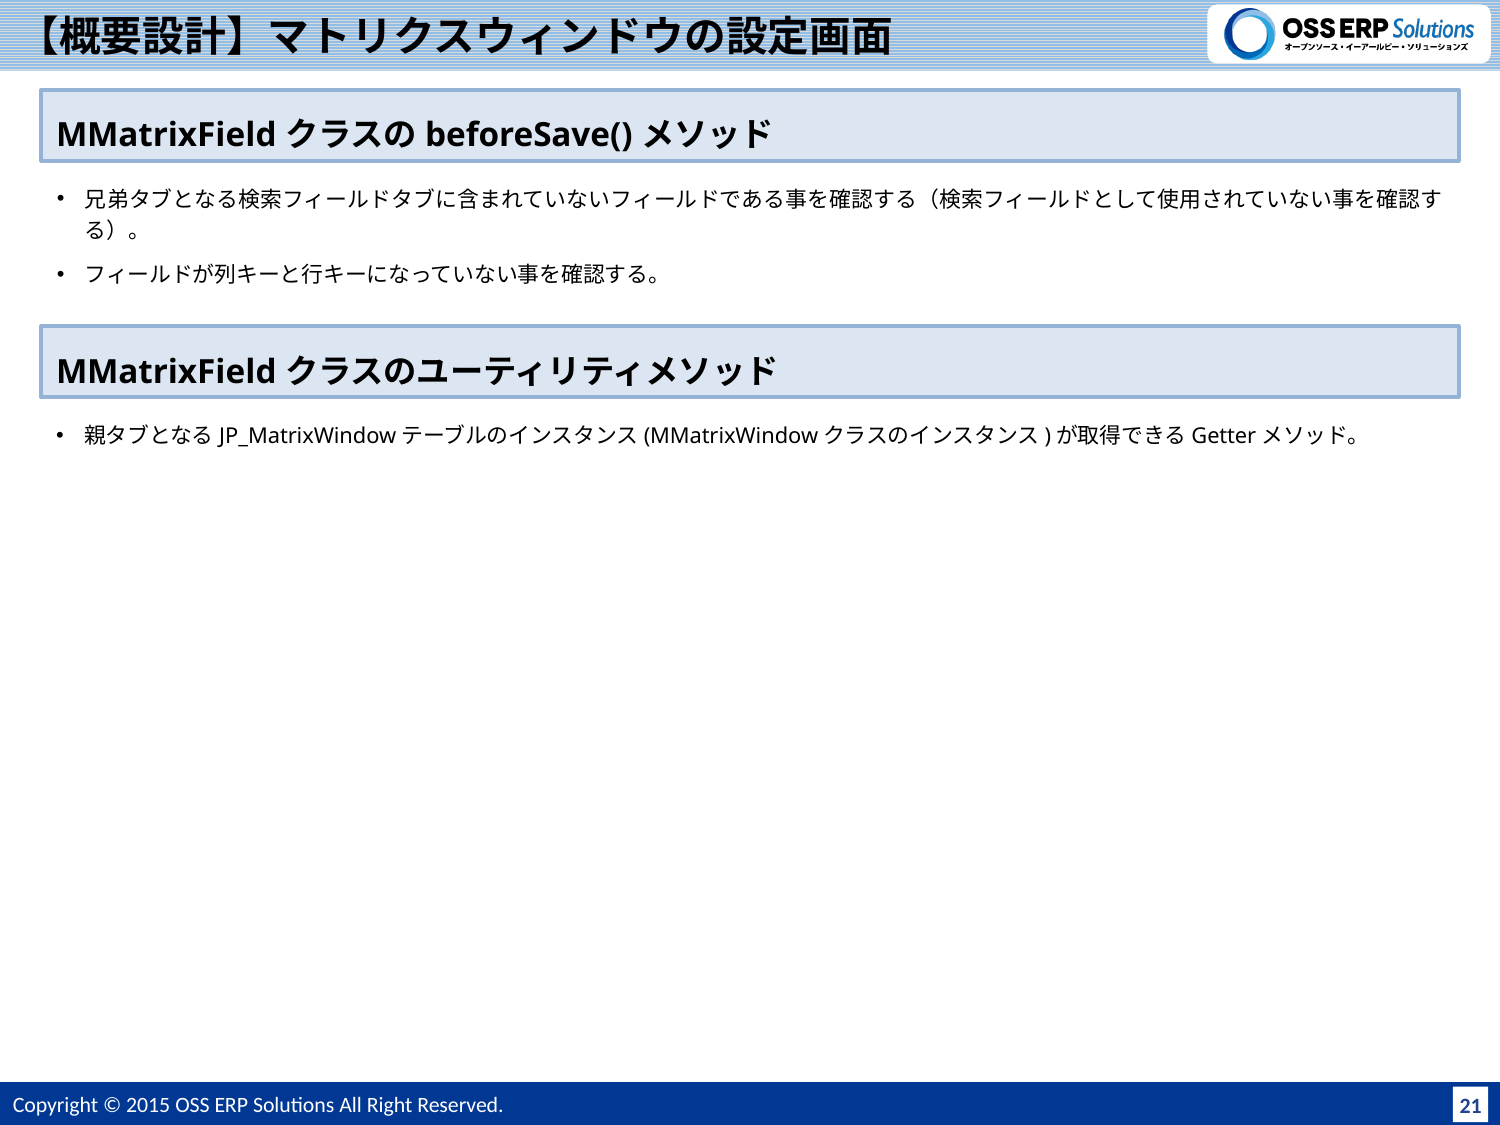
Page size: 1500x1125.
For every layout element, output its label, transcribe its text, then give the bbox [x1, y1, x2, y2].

text_box 兄弟タブとなる検索フィールドタブに含まれていないフィールドである事を確認する（検索フィールドとして使用されていない事を確認する）。 フィールドが列キーと行キーになっていない事を確認する。 [40, 399, 1461, 461]
text_box MMatrixFieldクラスのユーティリティメソッド [39, 324, 1461, 399]
text_box MMatrixFieldクラスのbeforeSave()メソッド [39, 88, 1461, 163]
text_box 親タブとなるJP_MatrixWindowテーブルのインスタンス(MMatrixWindowクラスのインスタンス)が取得できるGetterメソッド。 [39, 407, 1460, 541]
picture [1353, 8, 1474, 60]
title 【概要設計】マトリクスウィンドウの設定画面 [2, 0, 1353, 70]
text_box 兄弟タブとなる検索フィールドタブに含まれていないフィールドである事を確認する（検索フィールドとして使用されていない事を確認する）。 フィールドが列キーと行キーになっていない事を確認する。 [40, 171, 1461, 324]
